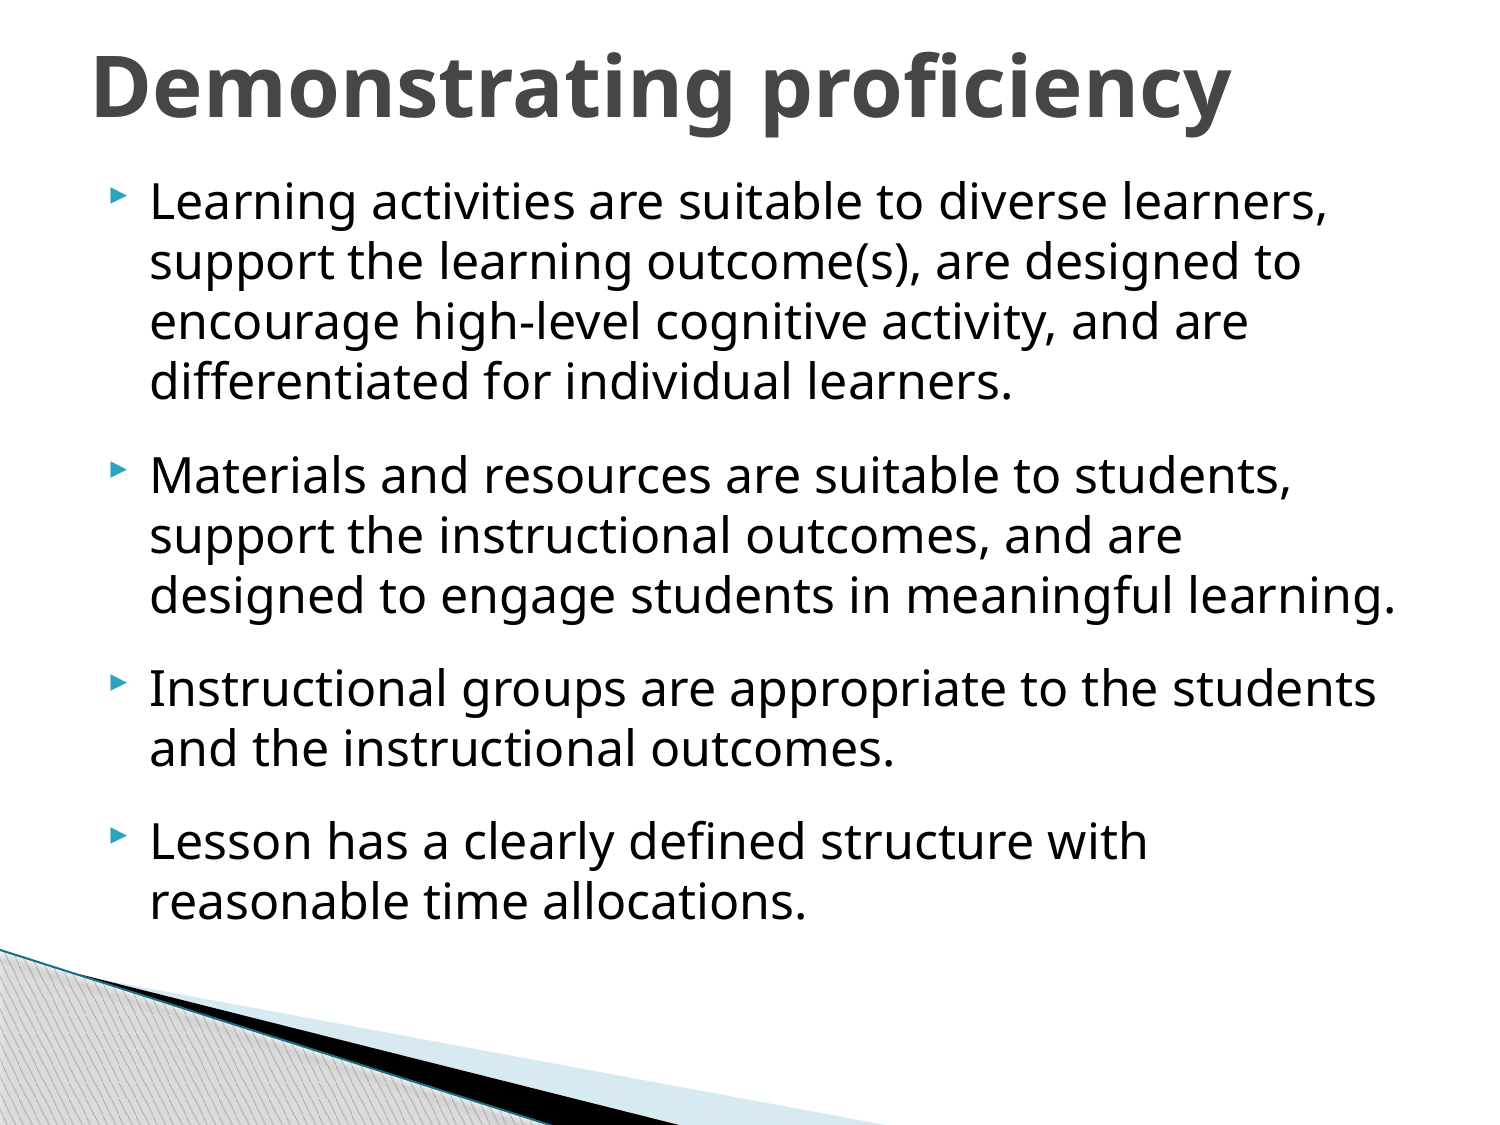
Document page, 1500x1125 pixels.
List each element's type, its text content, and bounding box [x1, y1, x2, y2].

text_box Demonstrating proficiency [74, 24, 1425, 143]
text_box Learning activities are suitable to diverse learners, support the learning outcome(s), are designed to encourage high-level cognitive activity, and are differentiated for individual learners. Materials and resources are suitable to students, support the instructional outcomes, and are designed to engage students in meaningful learning. Instructional groups are appropriate to the students and the instructional outcomes. Lesson has a clearly defined structure with reasonable time allocations. [74, 162, 1425, 986]
